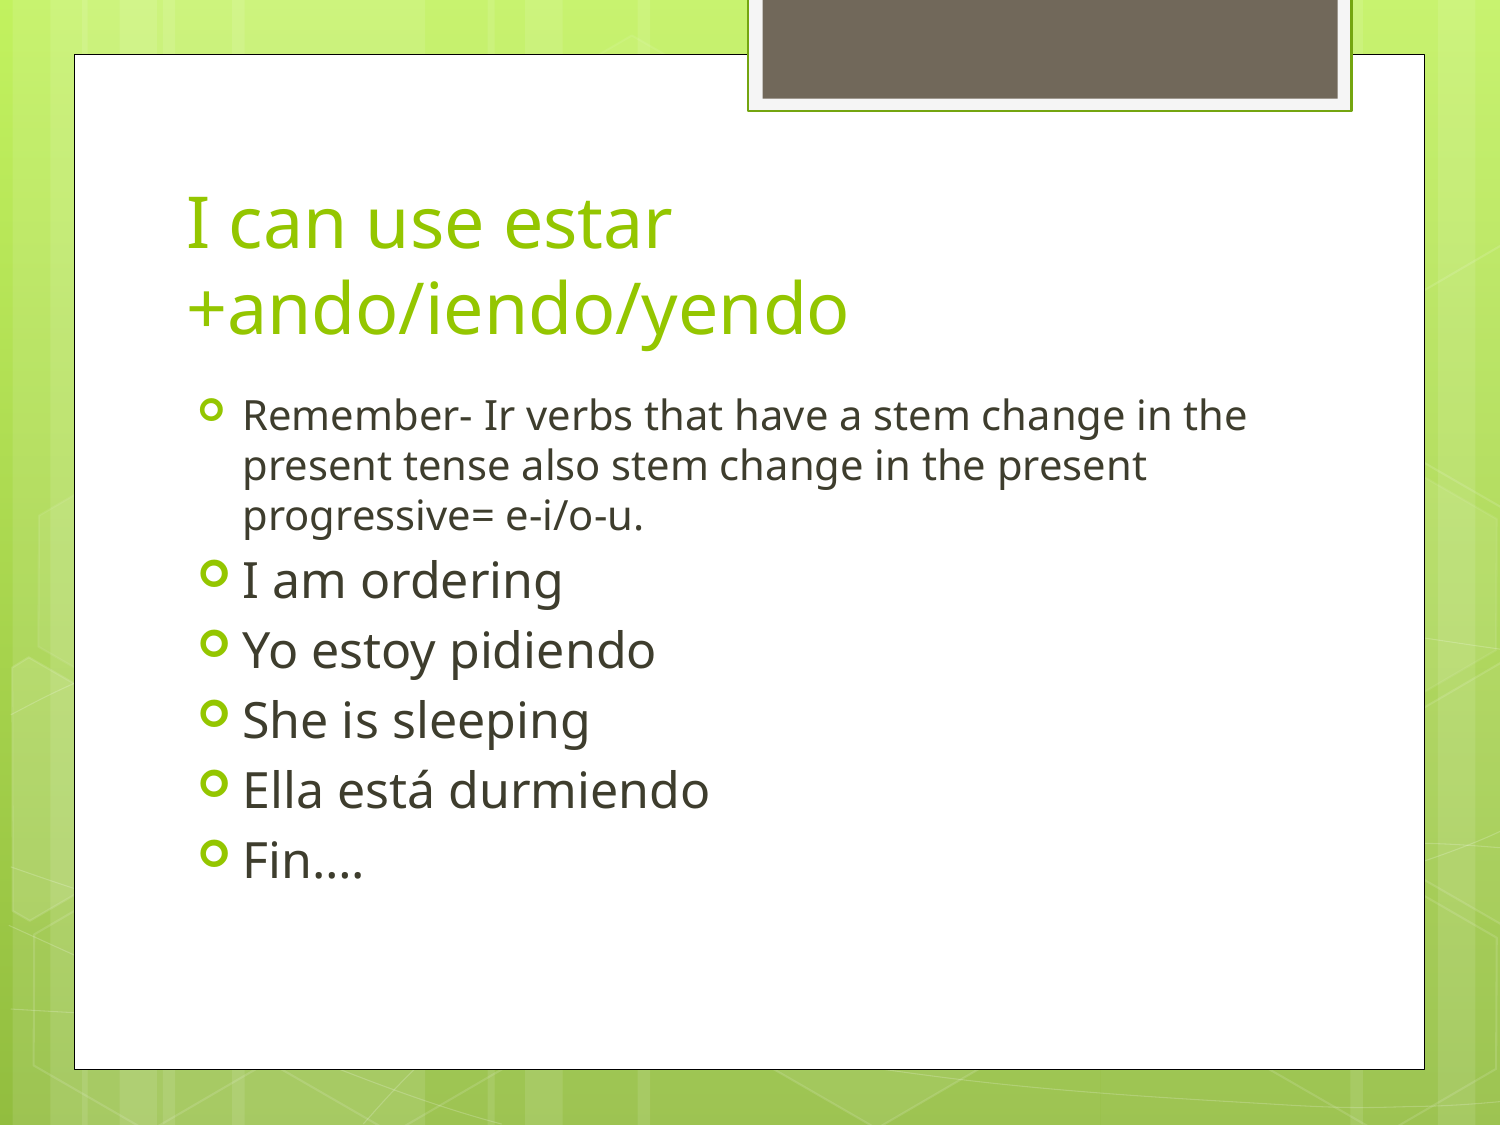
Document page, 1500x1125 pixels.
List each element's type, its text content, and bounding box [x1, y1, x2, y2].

title I can use estar +ando/iendo/yendo [171, 168, 1324, 357]
list Remember- Ir verbs that have a stem change in the present tense also stem change in the present progressive= e-i/o-u. I am ordering Yo estoy pidiendo She is sleeping Ella está durmiendo Fin…. [171, 381, 1283, 957]
